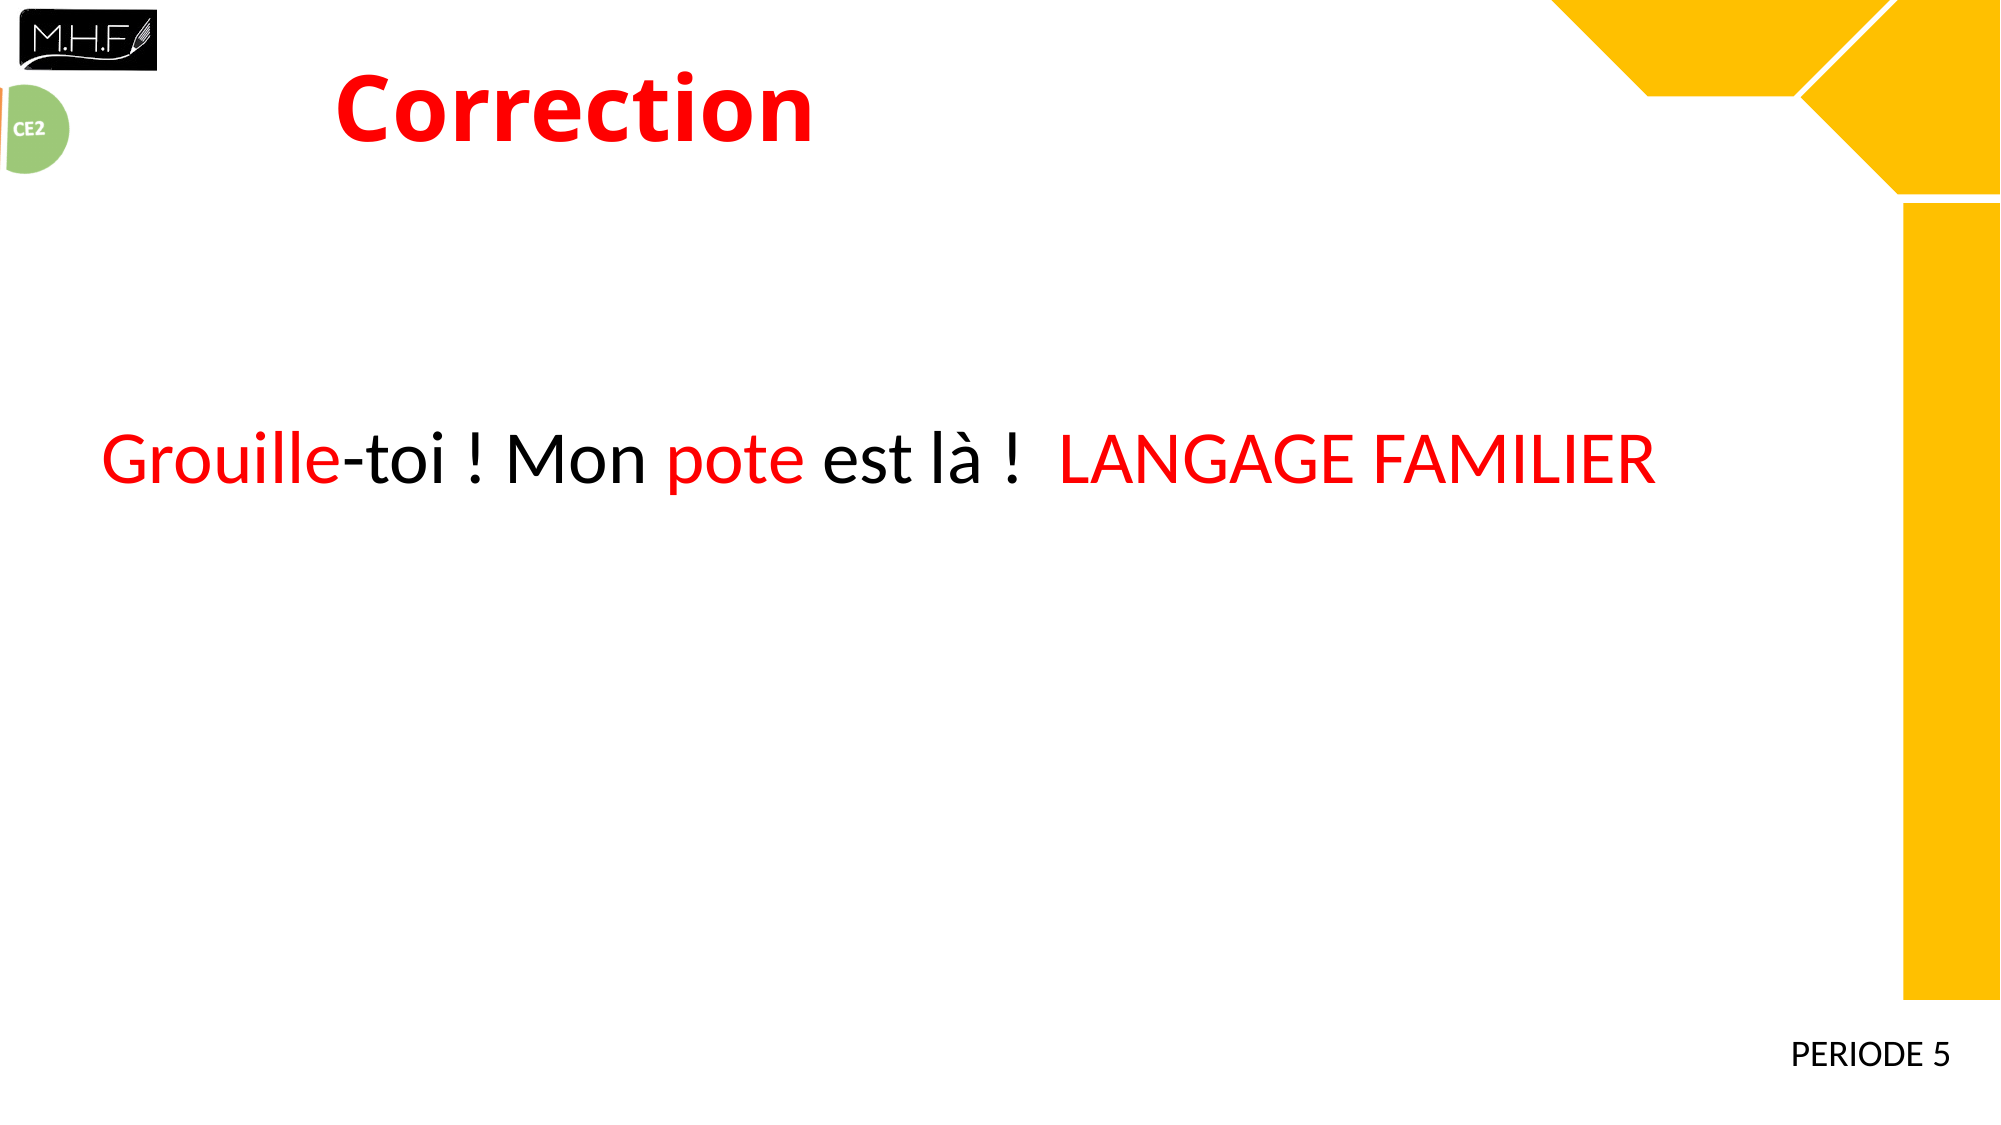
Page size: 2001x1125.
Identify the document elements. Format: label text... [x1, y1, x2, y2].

text_box [1549, 0, 1892, 98]
picture [0, 7, 157, 212]
text_box [1902, 202, 2000, 1001]
text_box PERIODE 5 [1362, 1021, 1967, 1125]
list Grouille-toi ! Mon pote est là ! LANGAGE FAMILIER [86, 300, 1748, 1015]
text_box [1799, 0, 2000, 196]
title Correction [318, 3, 1865, 221]
